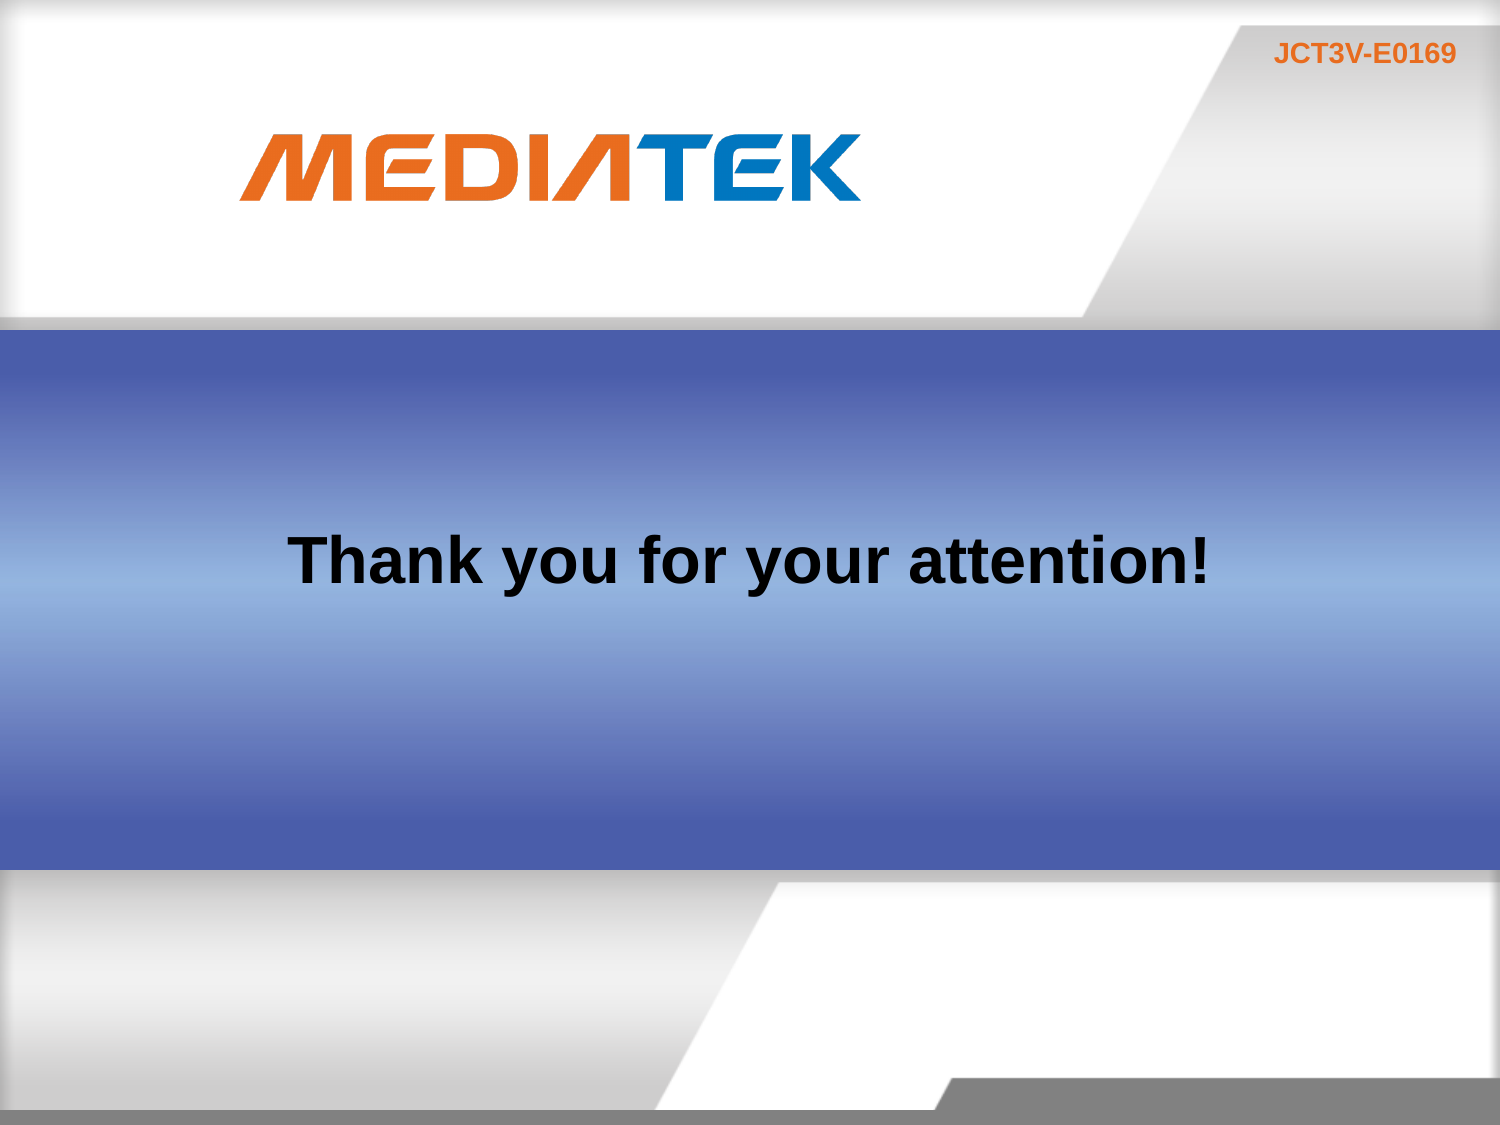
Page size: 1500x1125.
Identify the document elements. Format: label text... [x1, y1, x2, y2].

title Thank you for your attention! [50, 438, 1450, 676]
picture [0, 0, 1500, 1125]
